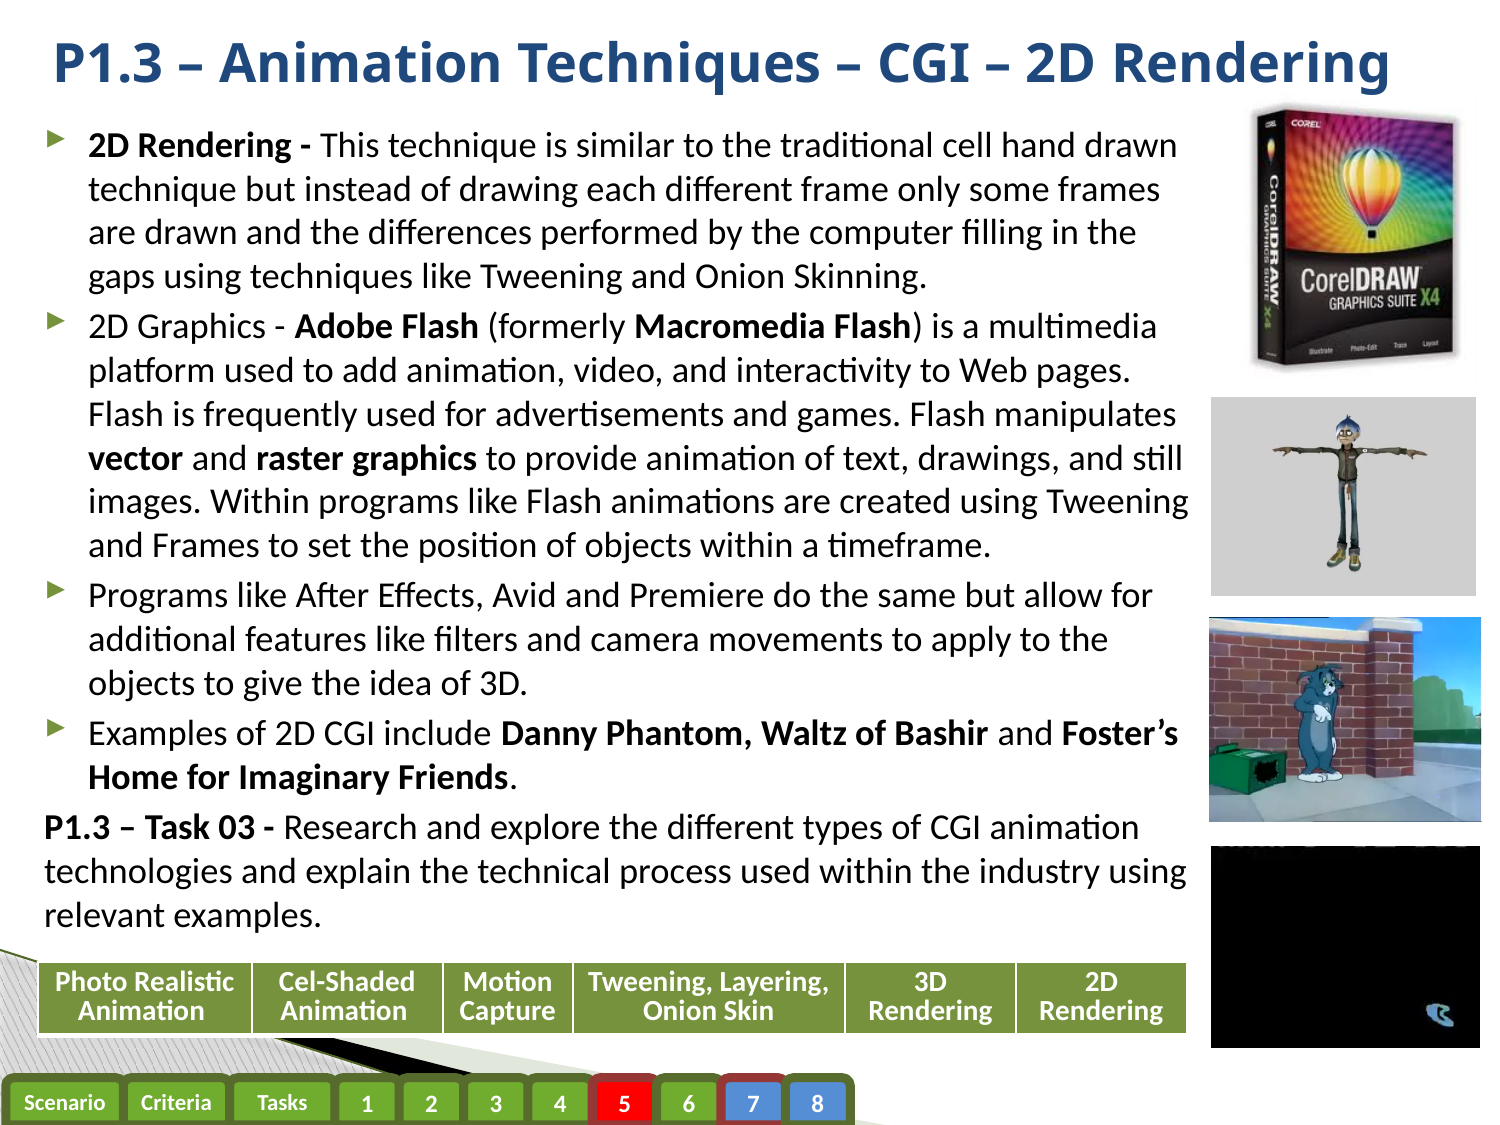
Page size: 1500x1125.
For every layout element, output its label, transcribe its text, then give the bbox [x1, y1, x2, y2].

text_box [1208, 616, 1483, 823]
table_header Tweening, Layering, Onion Skin [574, 963, 844, 1033]
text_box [1210, 845, 1481, 1049]
picture [1234, 89, 1477, 391]
table_header 3D Rendering [846, 963, 1015, 1033]
table_header Cel-Shaded Animation [253, 963, 442, 1033]
table_header Photo Realistic Animation [39, 963, 251, 1033]
table_header 2D Rendering [1017, 963, 1186, 1033]
list 2D Rendering - This technique is similar to the traditional cell hand drawn technique but instead of drawing each different frame only some frames are drawn and the differences performed by the computer filling in the gaps using techniques like Tweening and Onion Skinning. 2D Graphics - Adobe Flash (formerly Macromedia Flash) is a multimedia platform used to add animation, video, and interactivity to Web pages. Flash is frequently used for advertisements and games. Flash manipulates vector and raster graphics to provide animation of text, drawings, and still images. Within programs like Flash animations are created using Tweening and Frames to set the position of objects within a timeframe. Programs like After Effects, Avid and Premiere do the same but allow for additional features like filters and camera movements to apply to the objects to give the idea of 3D. Examples of 2D CGI include Danny Phantom, Waltz of Bashir and Foster’s Home for Imaginary Friends. P1.3 – Task 03 - Research and explore the different types of CGI animation technologies and explain the technical process used within the industry using relevant examples. [29, 113, 1209, 947]
text_box P1.3 – Animation Techniques – CGI – 2D Rendering [37, 19, 1471, 102]
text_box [1210, 396, 1477, 597]
table_header Motion Capture [444, 963, 572, 1033]
